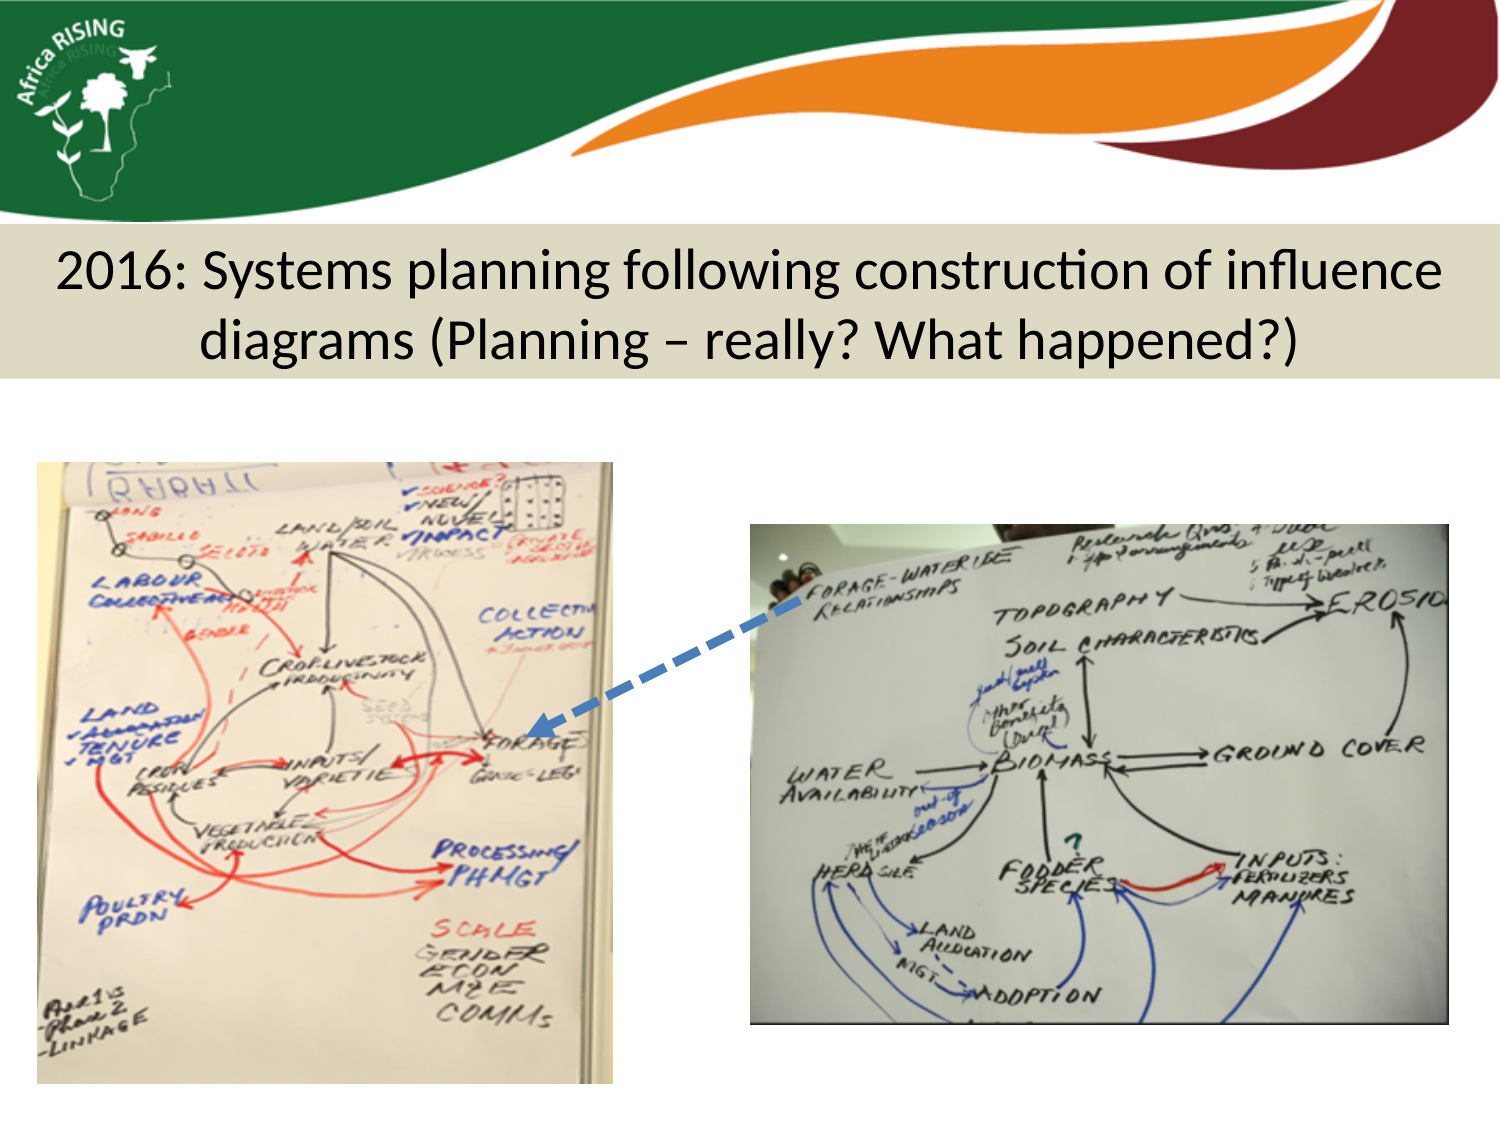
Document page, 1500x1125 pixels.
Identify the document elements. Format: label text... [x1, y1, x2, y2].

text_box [524, 599, 801, 738]
picture [749, 524, 1449, 1025]
text_box 2016: Systems planning following construction of influence diagrams (Planning – really? What happened?) [0, 223, 1500, 379]
picture [0, 0, 1499, 222]
picture [37, 462, 613, 1084]
